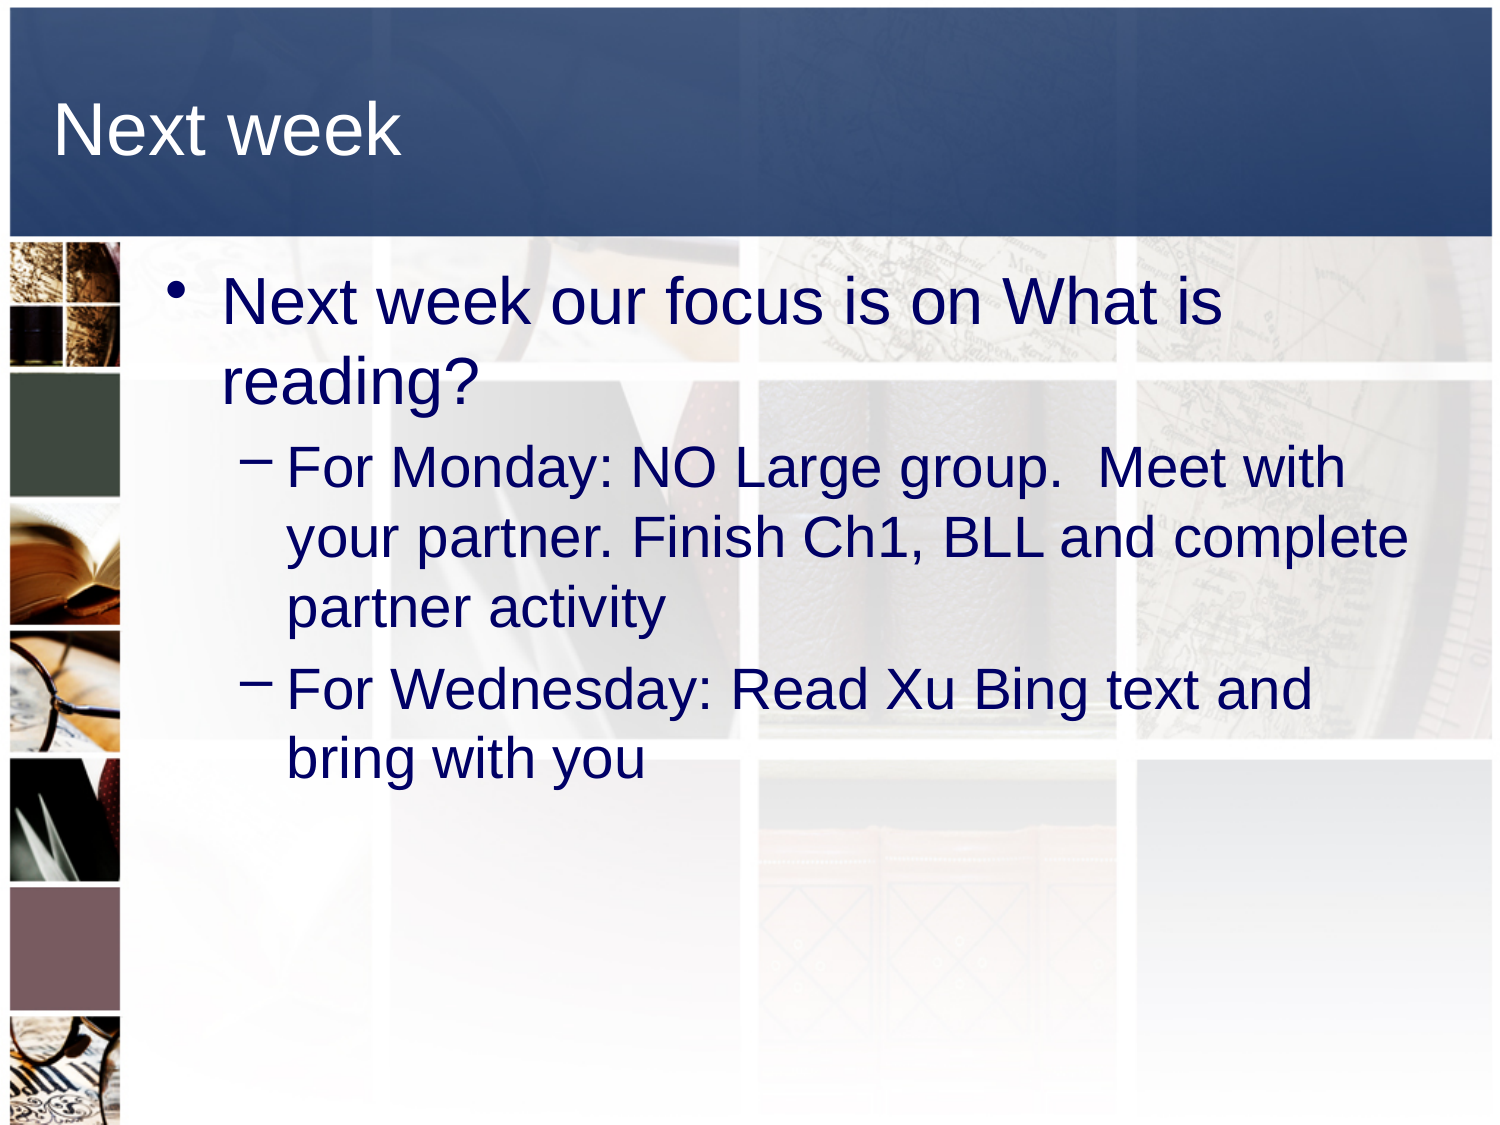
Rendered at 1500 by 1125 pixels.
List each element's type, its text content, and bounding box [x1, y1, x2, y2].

list Next week our focus is on What is reading? For Monday: NO Large group. Meet with your partner. Finish Ch1, BLL and complete partner activity For Wednesday: Read Xu Bing text and bring with you [149, 249, 1476, 1026]
title Next week [37, 62, 1476, 188]
picture [0, 0, 1500, 1125]
